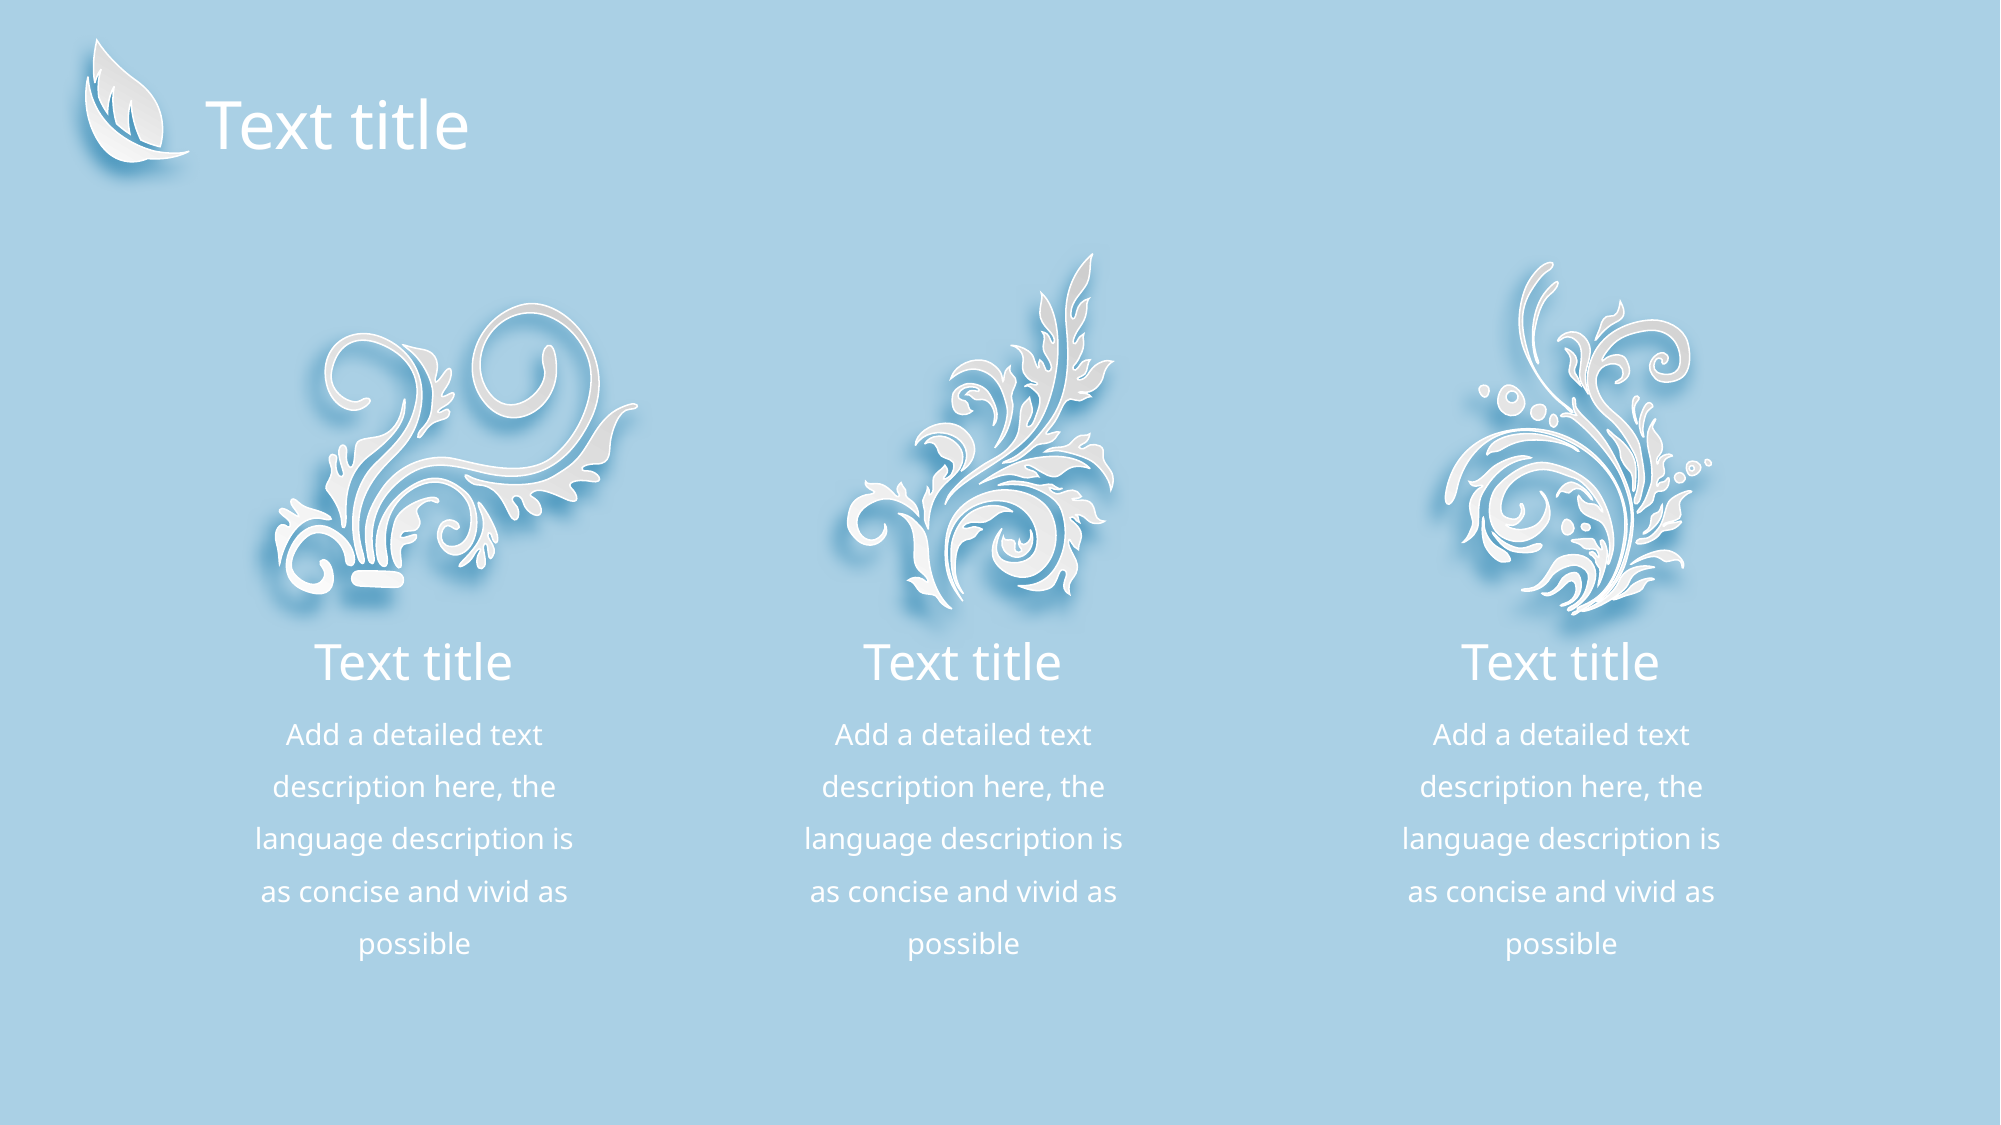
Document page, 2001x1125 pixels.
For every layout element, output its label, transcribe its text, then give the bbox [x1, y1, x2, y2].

text_box [1634, 489, 1694, 545]
text_box [914, 422, 976, 530]
text_box [897, 512, 953, 610]
text_box [464, 402, 639, 521]
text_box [786, 622, 1141, 923]
text_box [1703, 458, 1713, 467]
text_box [1673, 460, 1702, 484]
text_box [285, 302, 601, 595]
text_box [944, 252, 1116, 506]
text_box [237, 622, 592, 923]
text_box [944, 488, 1058, 602]
text_box [997, 480, 1108, 597]
list Text title [190, 84, 968, 162]
text_box [274, 497, 333, 568]
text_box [1384, 622, 1739, 923]
text_box [1444, 261, 1691, 616]
text_box [846, 478, 920, 547]
